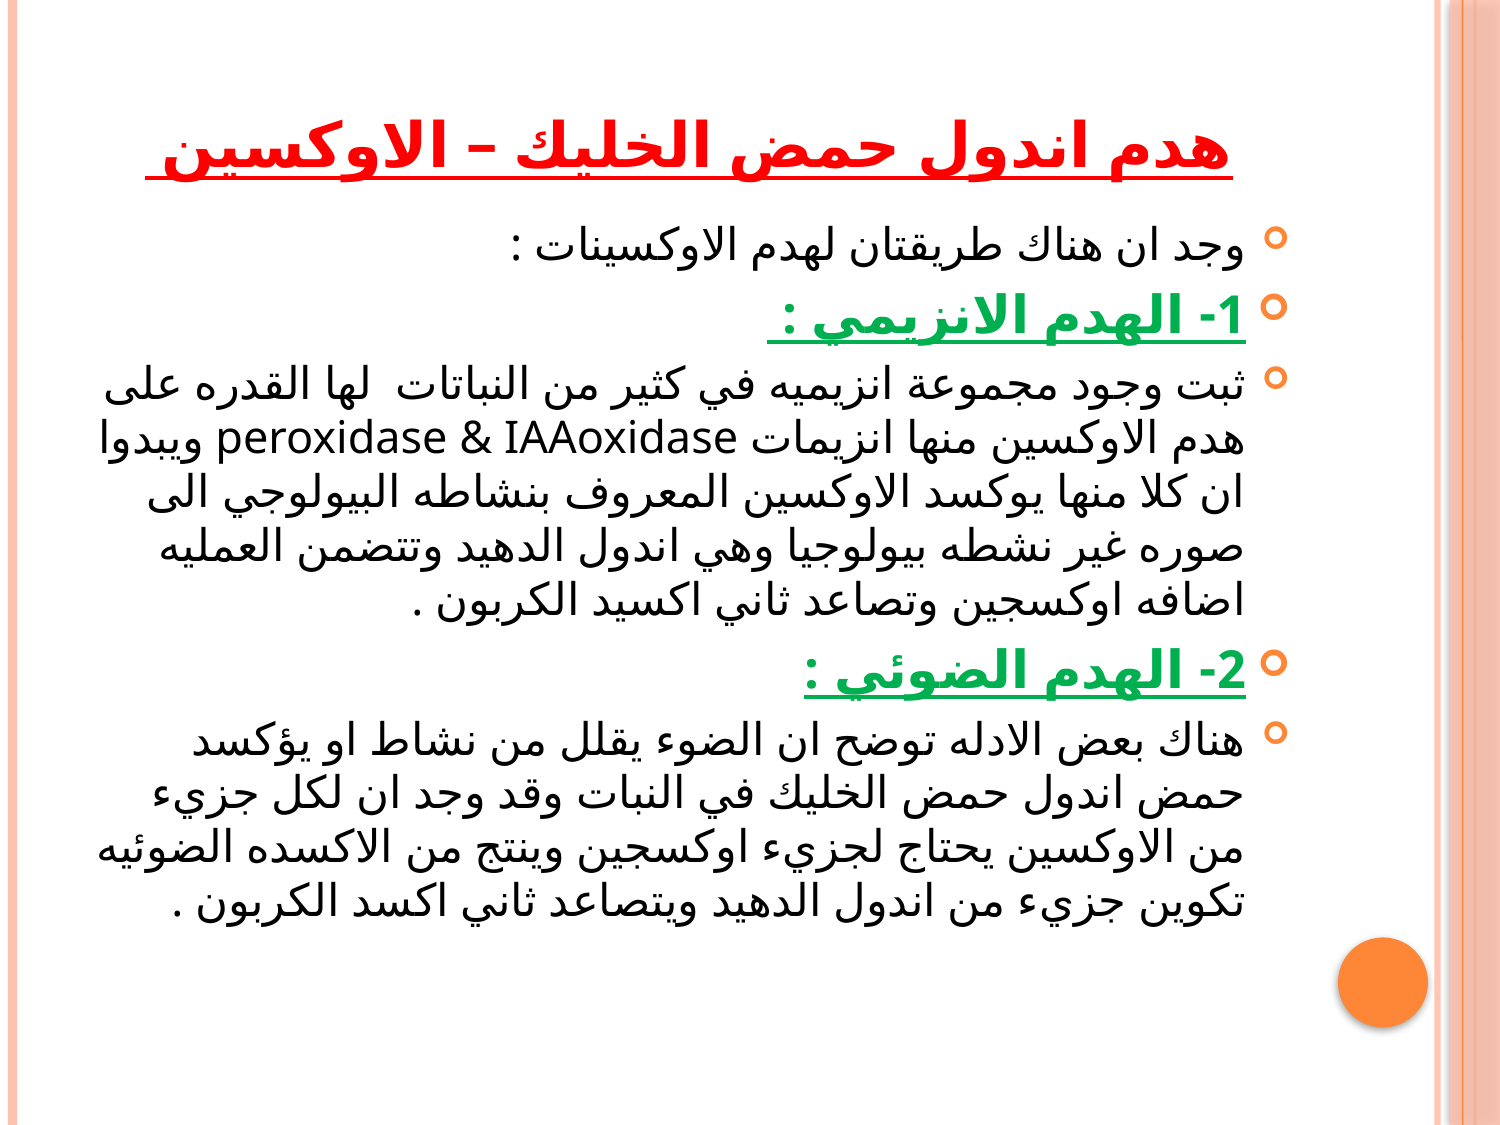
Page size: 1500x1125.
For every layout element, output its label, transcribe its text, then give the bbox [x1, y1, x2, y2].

list وجد ان هناك طريقتان لهدم الاوكسينات : 1- الهدم الانزيمي : ثبت وجود مجموعة انزيميه في كثير من النباتات لها القدره على هدم الاوكسين منها انزيمات peroxidase & IAAoxidase ويبدوا ان كلا منها يوكسد الاوكسين المعروف بنشاطه البيولوجي الى صوره غير نشطه بيولوجيا وهي اندول الدهيد وتتضمن العمليه اضافه اوكسجين وتصاعد ثاني اكسيد الكربون . 2- الهدم الضوئي : هناك بعض الادله توضح ان الضوء يقلل من نشاط او يؤكسد حمض اندول حمض الخليك في النبات وقد وجد ان لكل جزيء من الاوكسين يحتاج لجزيء اوكسجين وينتج من الاكسده الضوئيه تكوين جزيء من اندول الدهيد ويتصاعد ثاني اكسد الكربون . [76, 208, 1302, 1008]
title هدم اندول حمض الخليك – الاوكسين [76, 0, 1302, 188]
